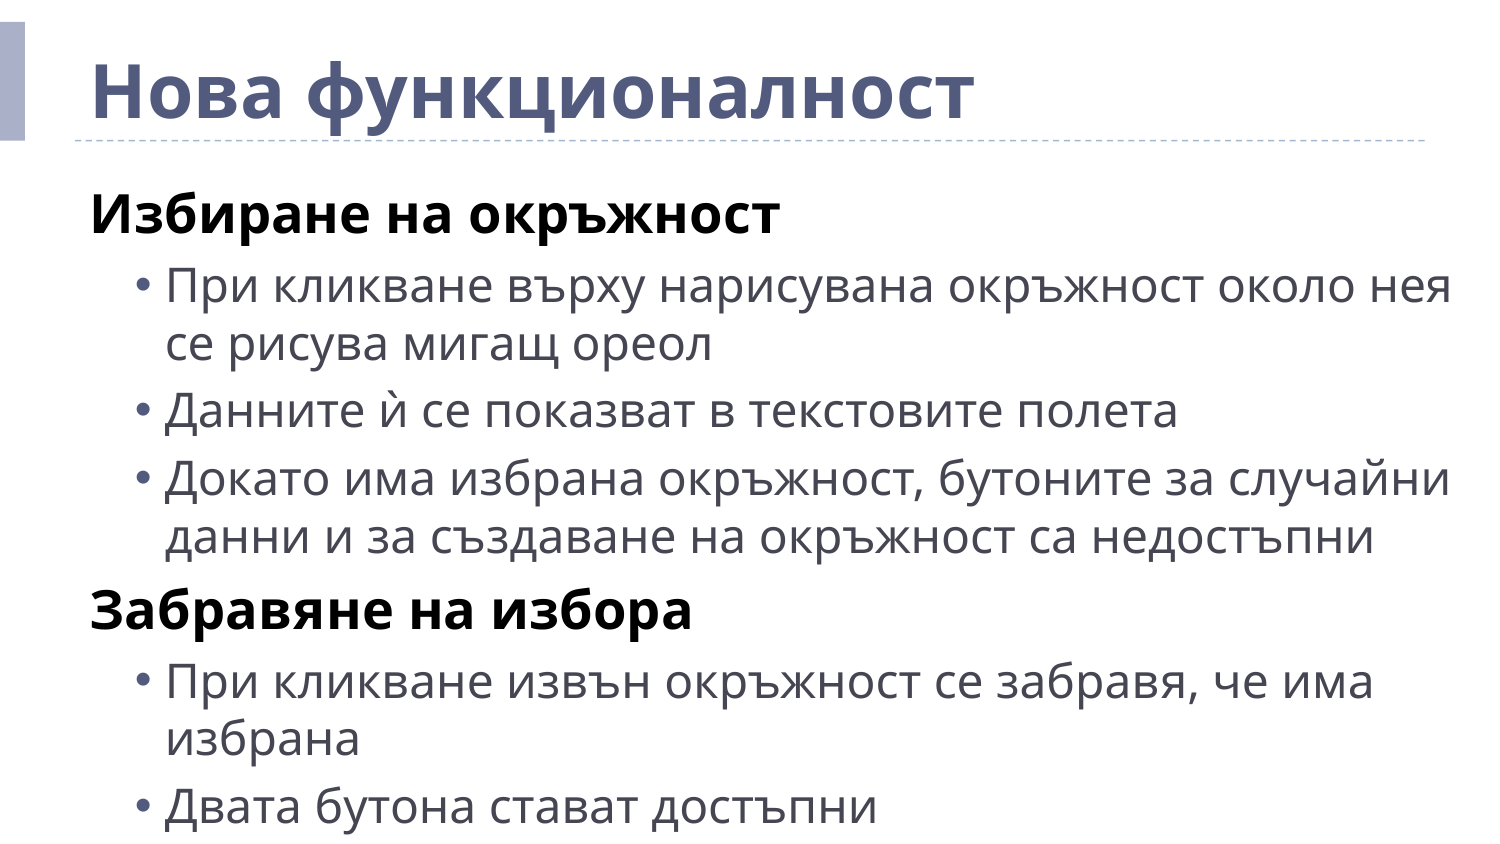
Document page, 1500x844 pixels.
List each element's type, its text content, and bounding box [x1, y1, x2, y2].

list Избиране на окръжност При кликване върху нарисувана окръжност около нея се рисува мигащ ореол Данните ѝ се показват в текстовите полета Докато има избрана окръжност, бутоните за случайни данни и за създаване на окръжност са недостъпни Забравяне на избора При кликване извън окръжност се забравя, че има избрана Двата бутона стават достъпни [75, 171, 1475, 835]
title Нова функционалност [75, 18, 1475, 141]
